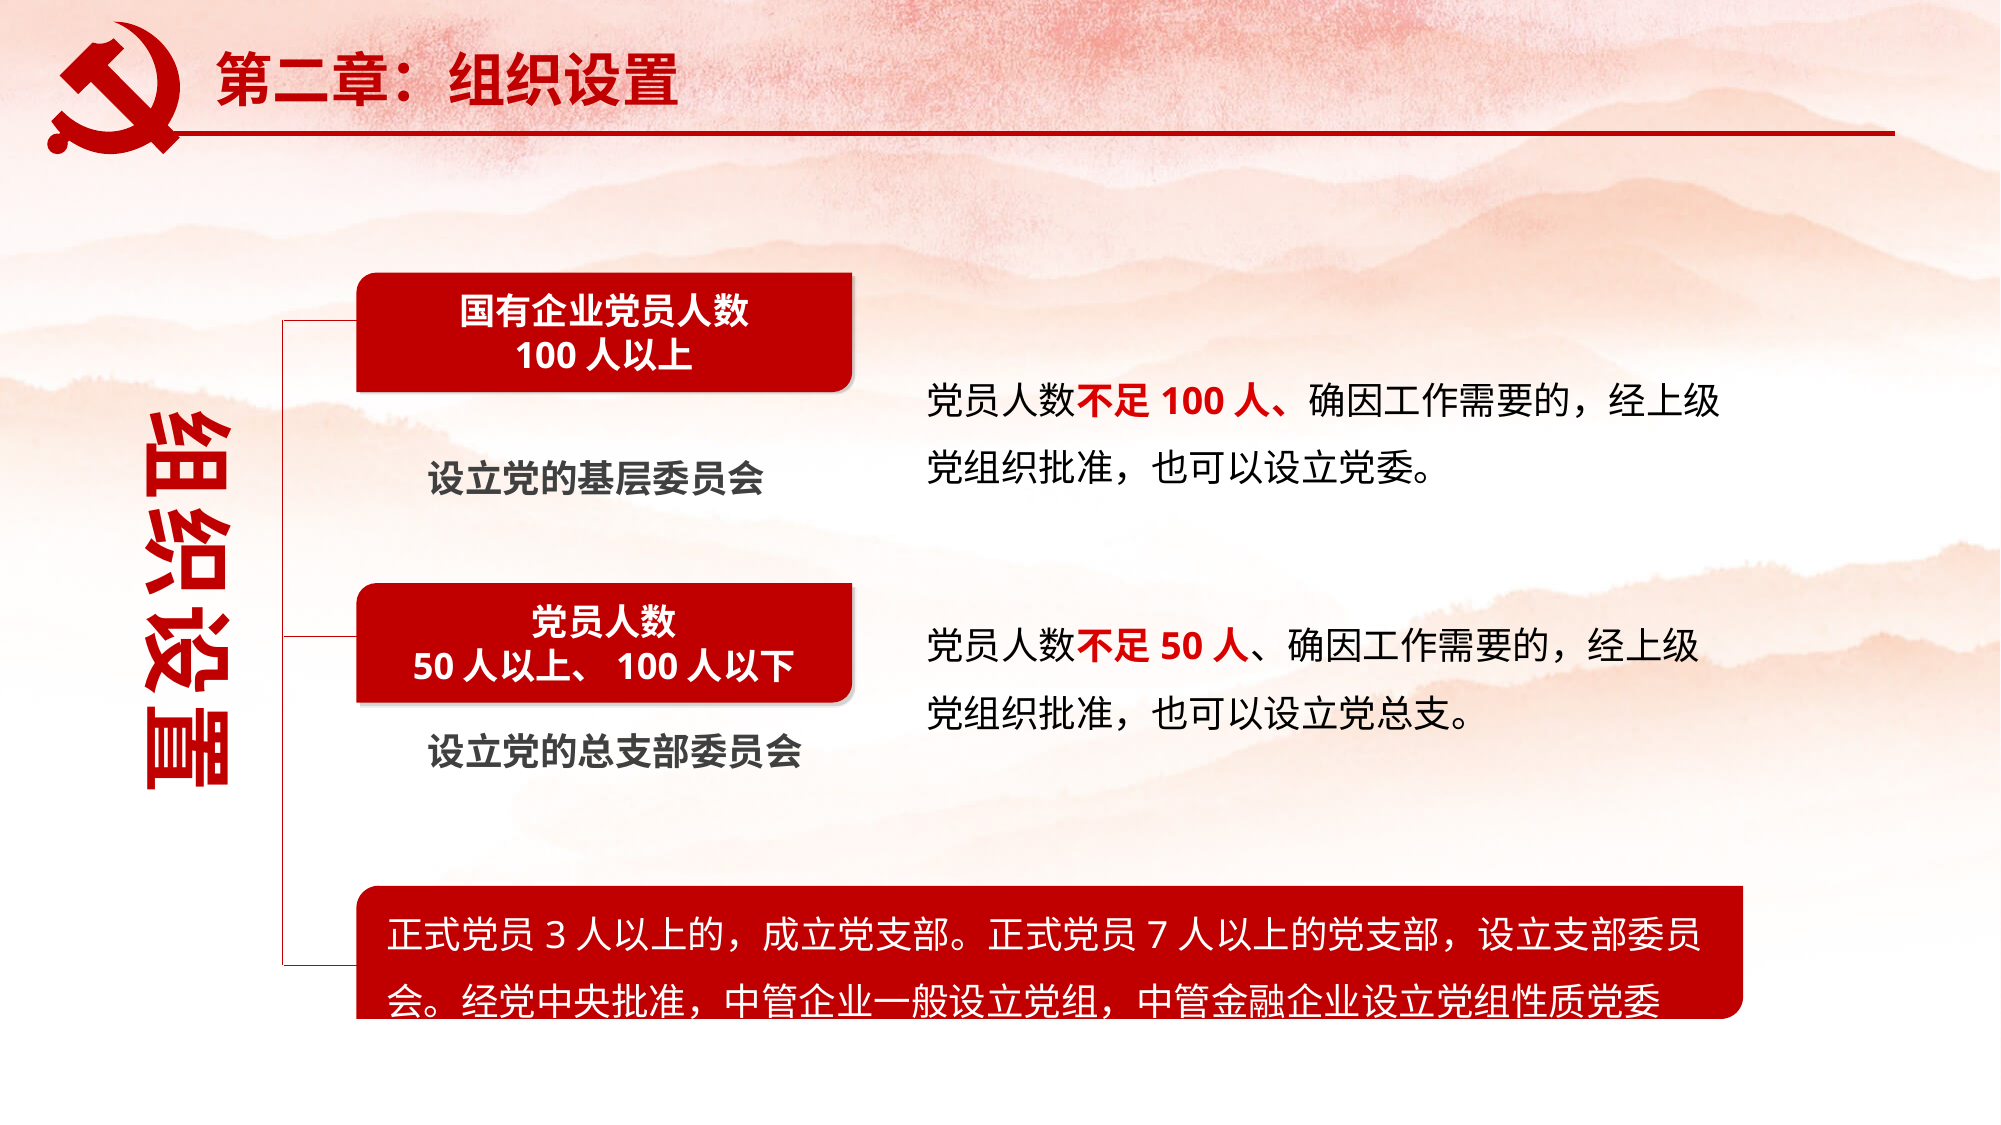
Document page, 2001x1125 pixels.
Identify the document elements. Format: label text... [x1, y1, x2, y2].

text_box 设立党的总支部委员会 [412, 720, 1153, 781]
text_box 设立党的基层委员会 [412, 447, 1153, 508]
text_box 组织设置 [111, 308, 253, 894]
text_box 国有企业党员人数 100人以上 [356, 272, 853, 393]
text_box 党员人数不足100人、确因工作需要的，经上级党组织批准，也可以设立党委。 [911, 346, 1751, 497]
text_box 党员人数不足50人、确因工作需要的，经上级党组织批准，也可以设立党总支。 [911, 592, 1751, 743]
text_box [356, 869, 1752, 1035]
picture [0, 0, 2001, 1125]
text_box 第二章：组织设置 [199, 35, 983, 121]
text_box 党员人数 50人以上、100人以下 [367, 583, 853, 703]
text_box [47, 21, 180, 155]
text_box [282, 320, 367, 966]
